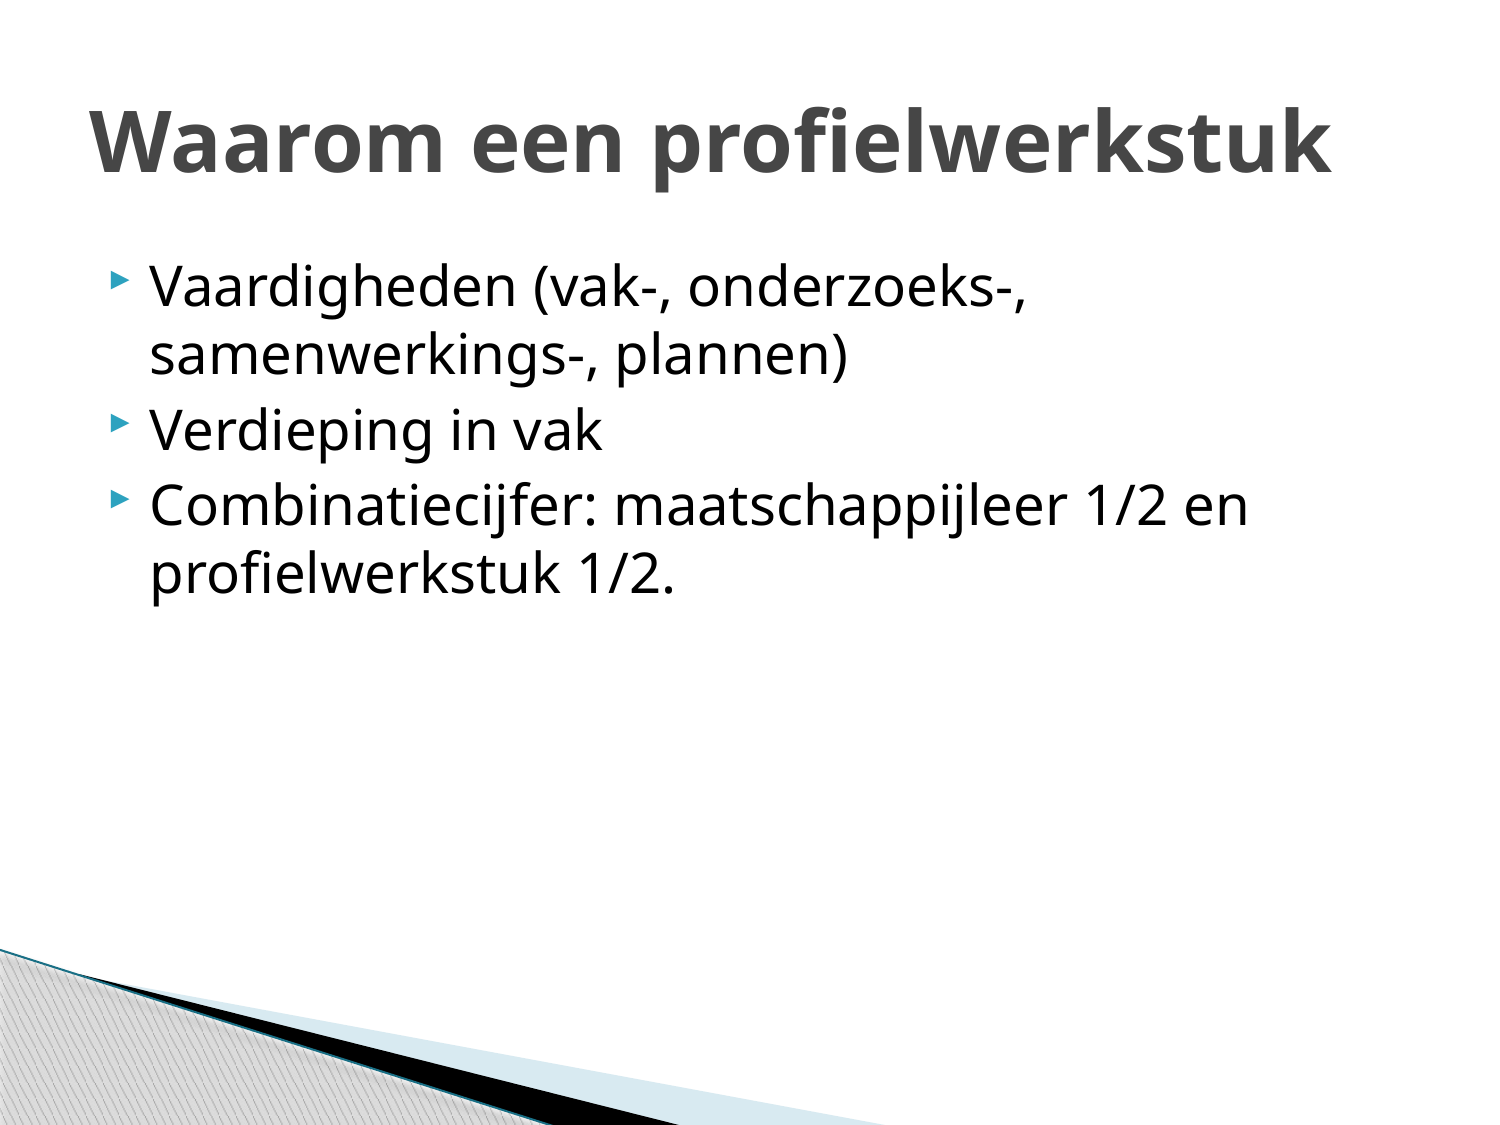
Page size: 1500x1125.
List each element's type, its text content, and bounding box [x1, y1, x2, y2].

list Vaardigheden (vak-, onderzoeks-, samenwerkings-, plannen) Verdieping in vak Combinatiecijfer: maatschappijleer 1/2 en profielwerkstuk 1/2. [75, 243, 1425, 986]
title Waarom een profielwerkstuk [75, 45, 1425, 233]
